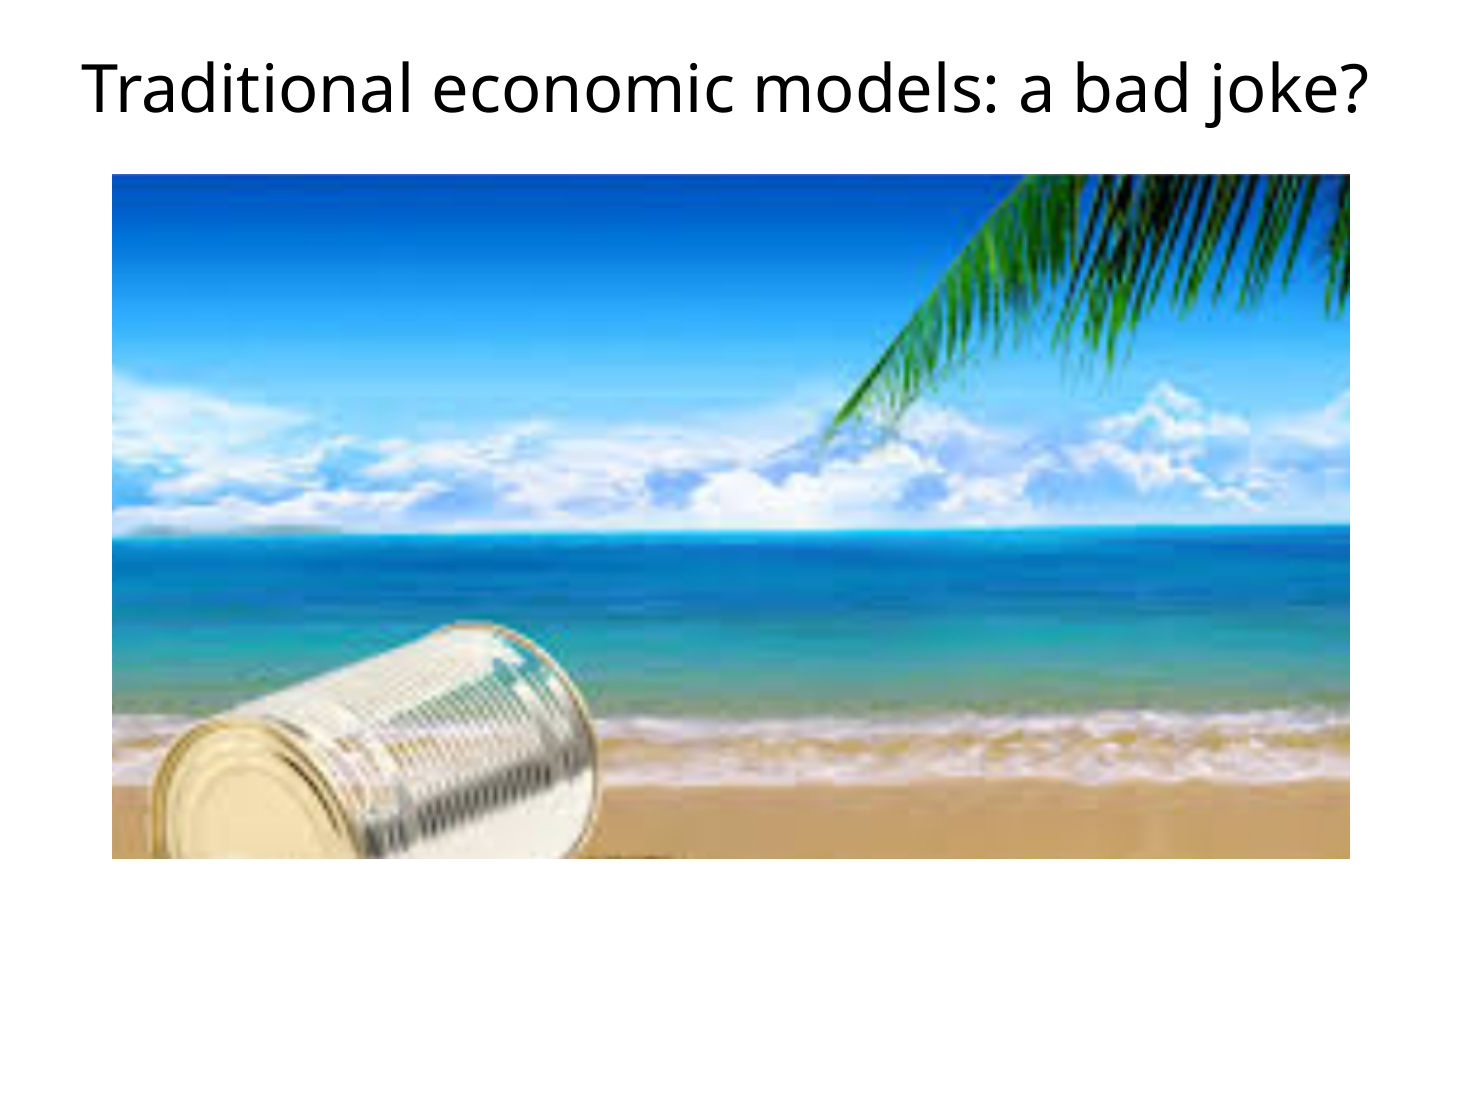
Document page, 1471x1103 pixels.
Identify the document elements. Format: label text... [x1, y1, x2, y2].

picture [531, 540, 567, 544]
picture [404, 543, 415, 548]
picture [112, 173, 1351, 859]
picture [230, 544, 251, 548]
text_box Traditional economic models: a bad joke? [19, 38, 1434, 201]
